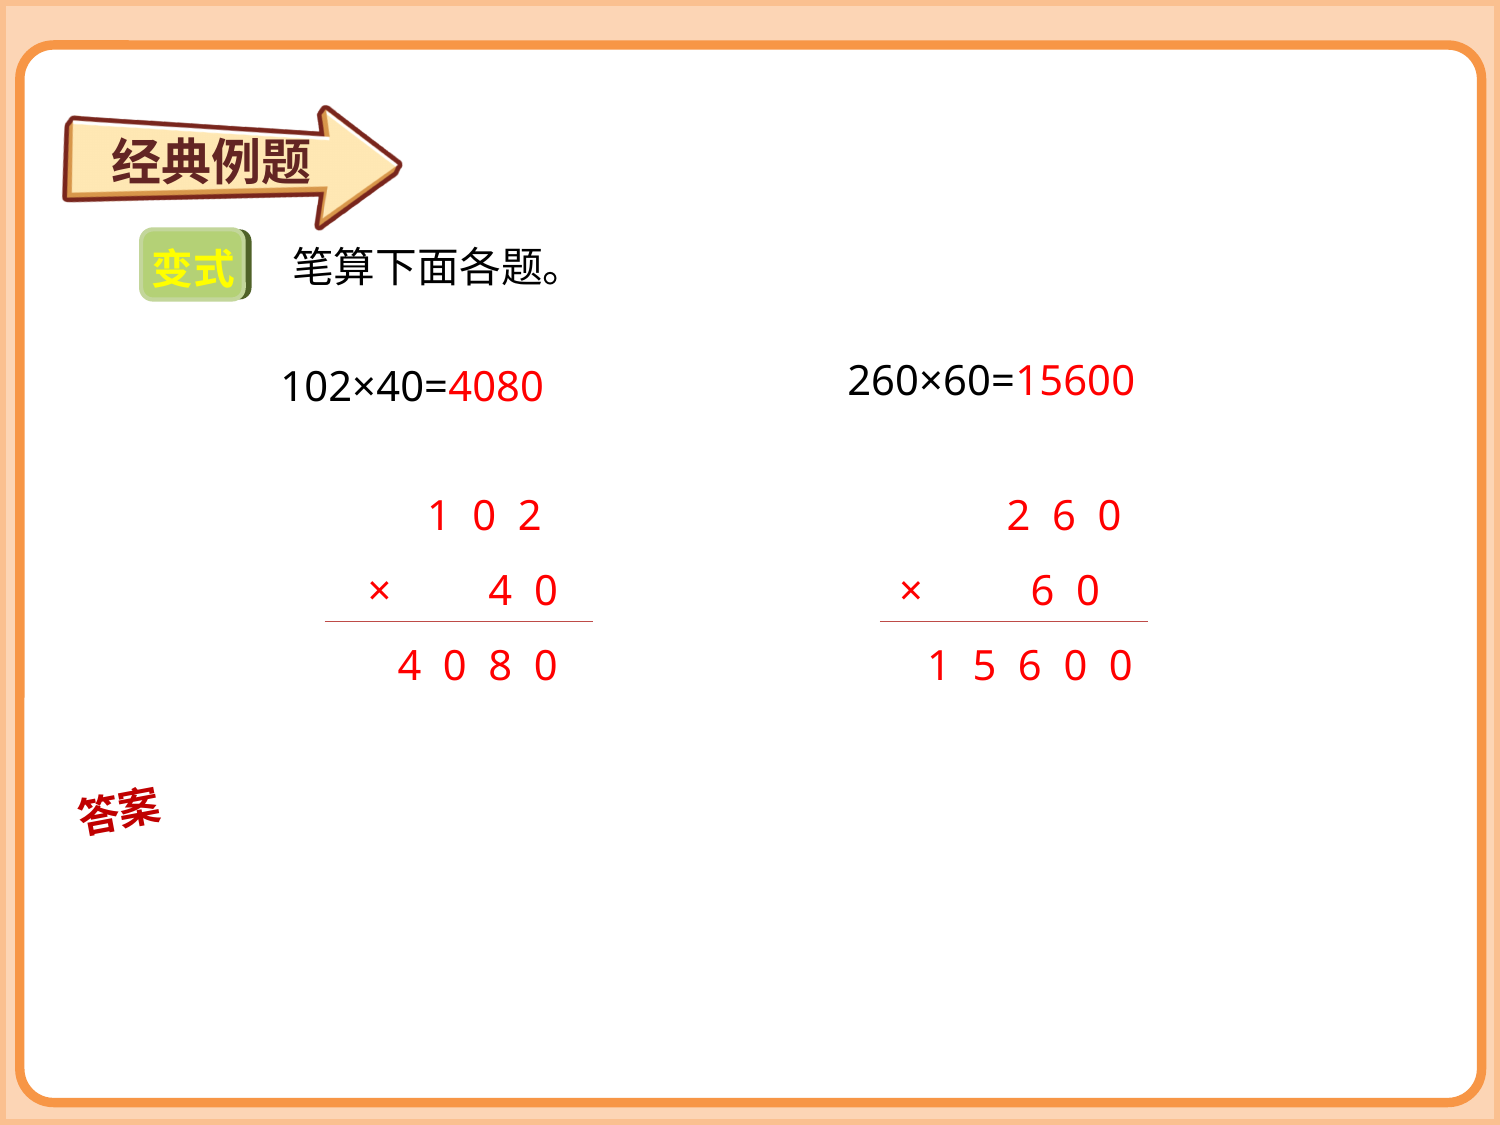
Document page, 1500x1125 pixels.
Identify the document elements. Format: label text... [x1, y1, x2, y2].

picture [50, 61, 425, 251]
text_box 笔算下面各题。 [277, 233, 1109, 299]
text_box 260×60=15600 [832, 321, 1199, 412]
text_box 答案 [57, 768, 181, 853]
text_box 2 6 0 × 6 0 1 5 6 0 0 [852, 456, 1148, 746]
text_box 1 0 2 × 4 0 4 0 8 0 [304, 456, 573, 696]
text_box 102×40=4080 [265, 327, 620, 418]
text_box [136, 229, 253, 301]
